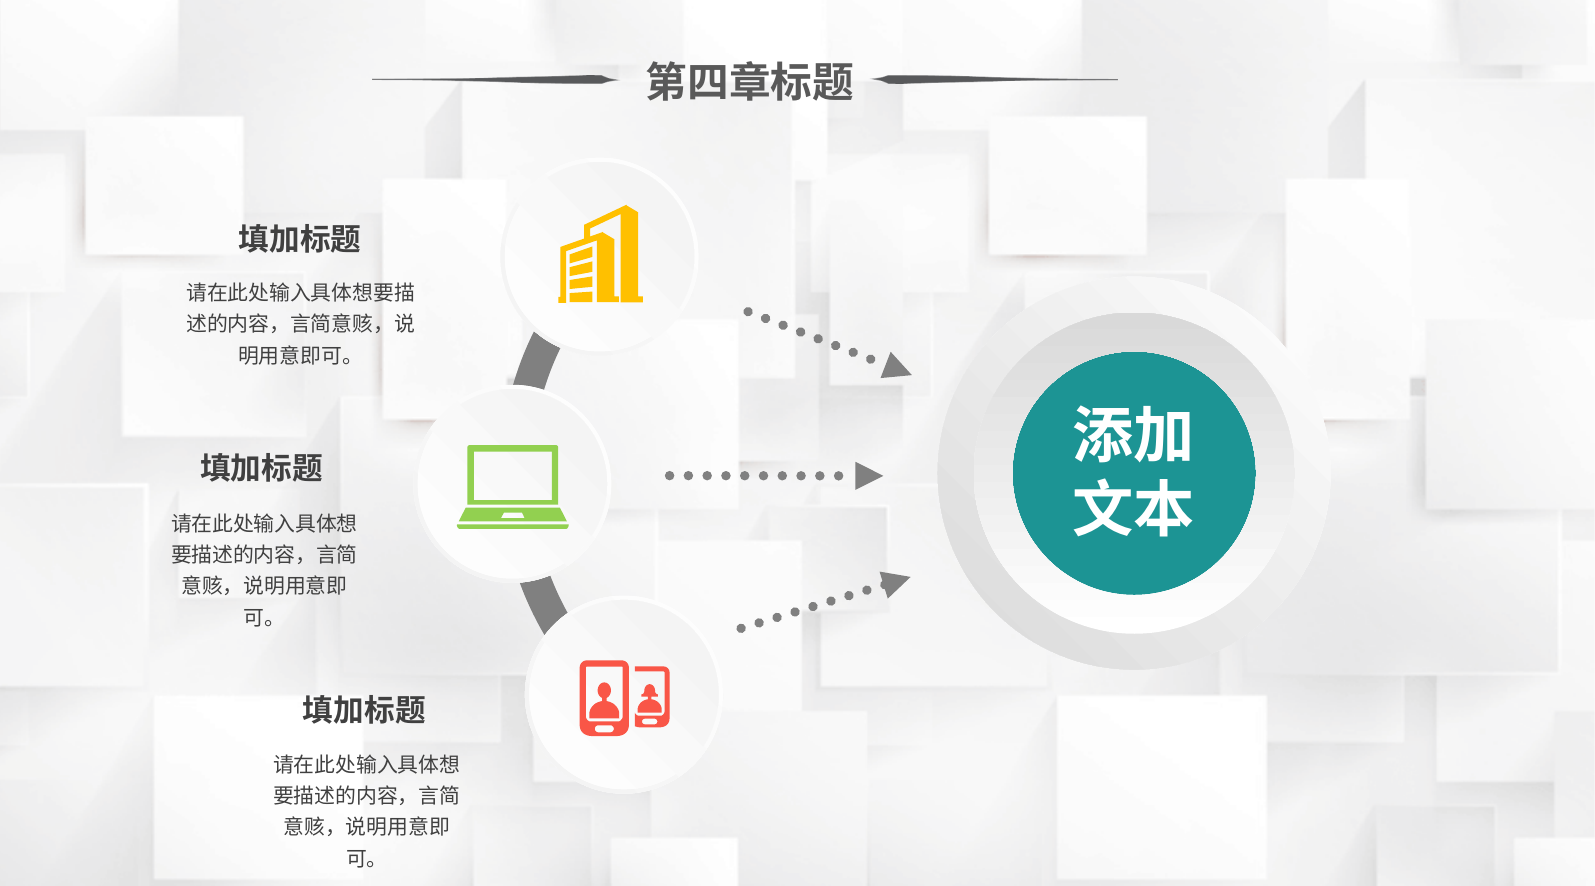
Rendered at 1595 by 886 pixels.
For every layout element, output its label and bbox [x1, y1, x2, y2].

picture [0, 0, 1595, 886]
text_box [937, 276, 1331, 670]
text_box [413, 384, 612, 584]
text_box [524, 595, 724, 794]
text_box [500, 157, 699, 356]
